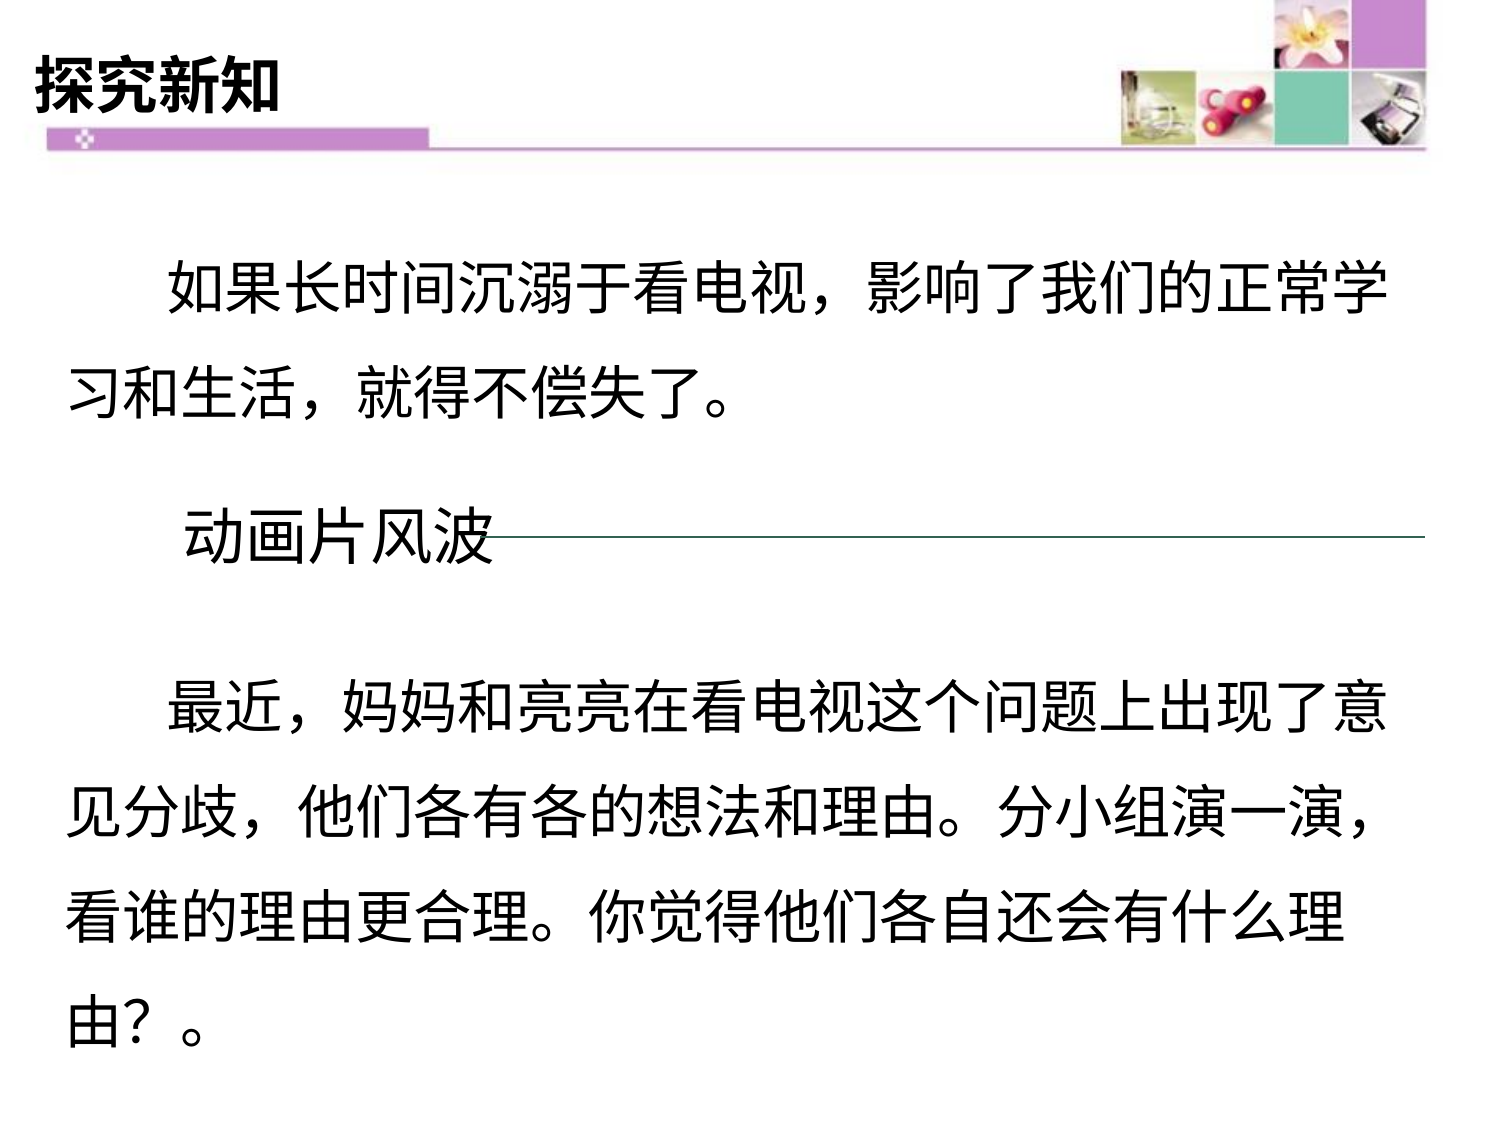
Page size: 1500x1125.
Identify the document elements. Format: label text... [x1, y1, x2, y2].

text_box 如果长时间沉溺于看电视，影响了我们的正常学习和生活，就得不偿失了。 [49, 208, 1450, 339]
title 探究新知 [18, 38, 1483, 119]
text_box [165, 489, 1426, 581]
picture [0, 0, 1500, 1125]
text_box 最近，妈妈和亮亮在看电视这个问题上出现了意见分歧，他们各有各的想法和理由。分小组演一演，看谁的理由更合理。你觉得他们各自还会有什么理由？。 [49, 627, 1450, 759]
